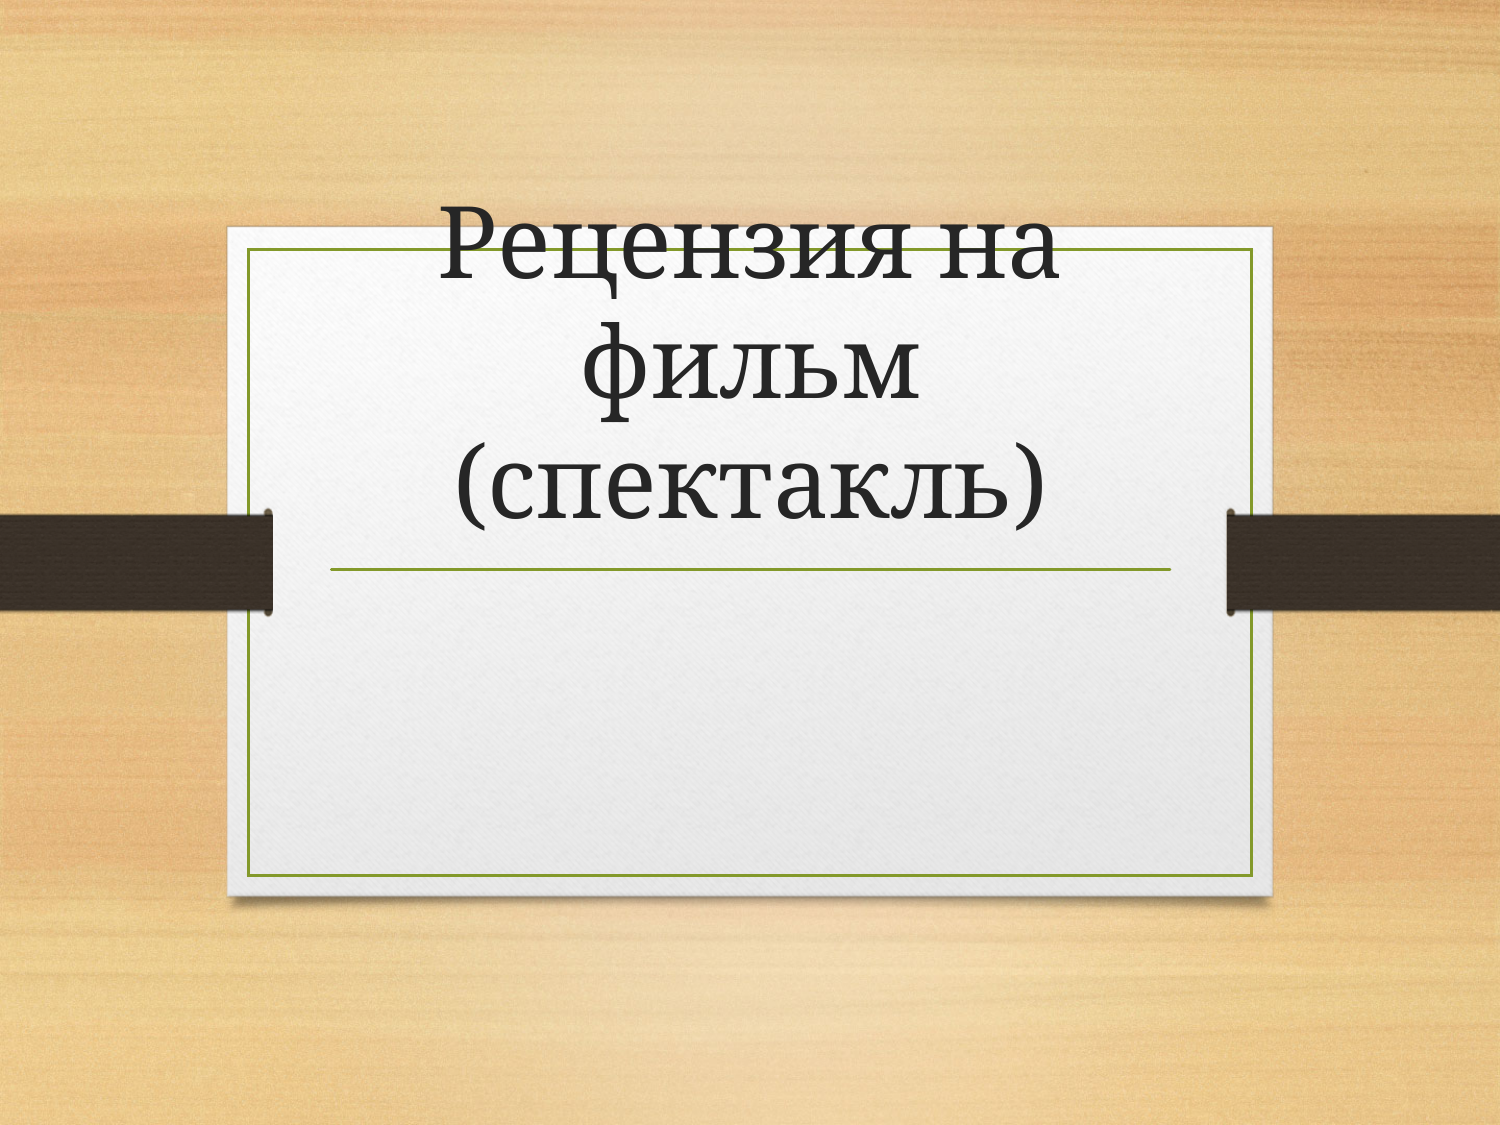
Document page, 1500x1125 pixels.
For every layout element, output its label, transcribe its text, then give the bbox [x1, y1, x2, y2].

picture [0, 0, 1500, 1125]
title Рецензия на фильм (спектакль) [315, 297, 1187, 546]
